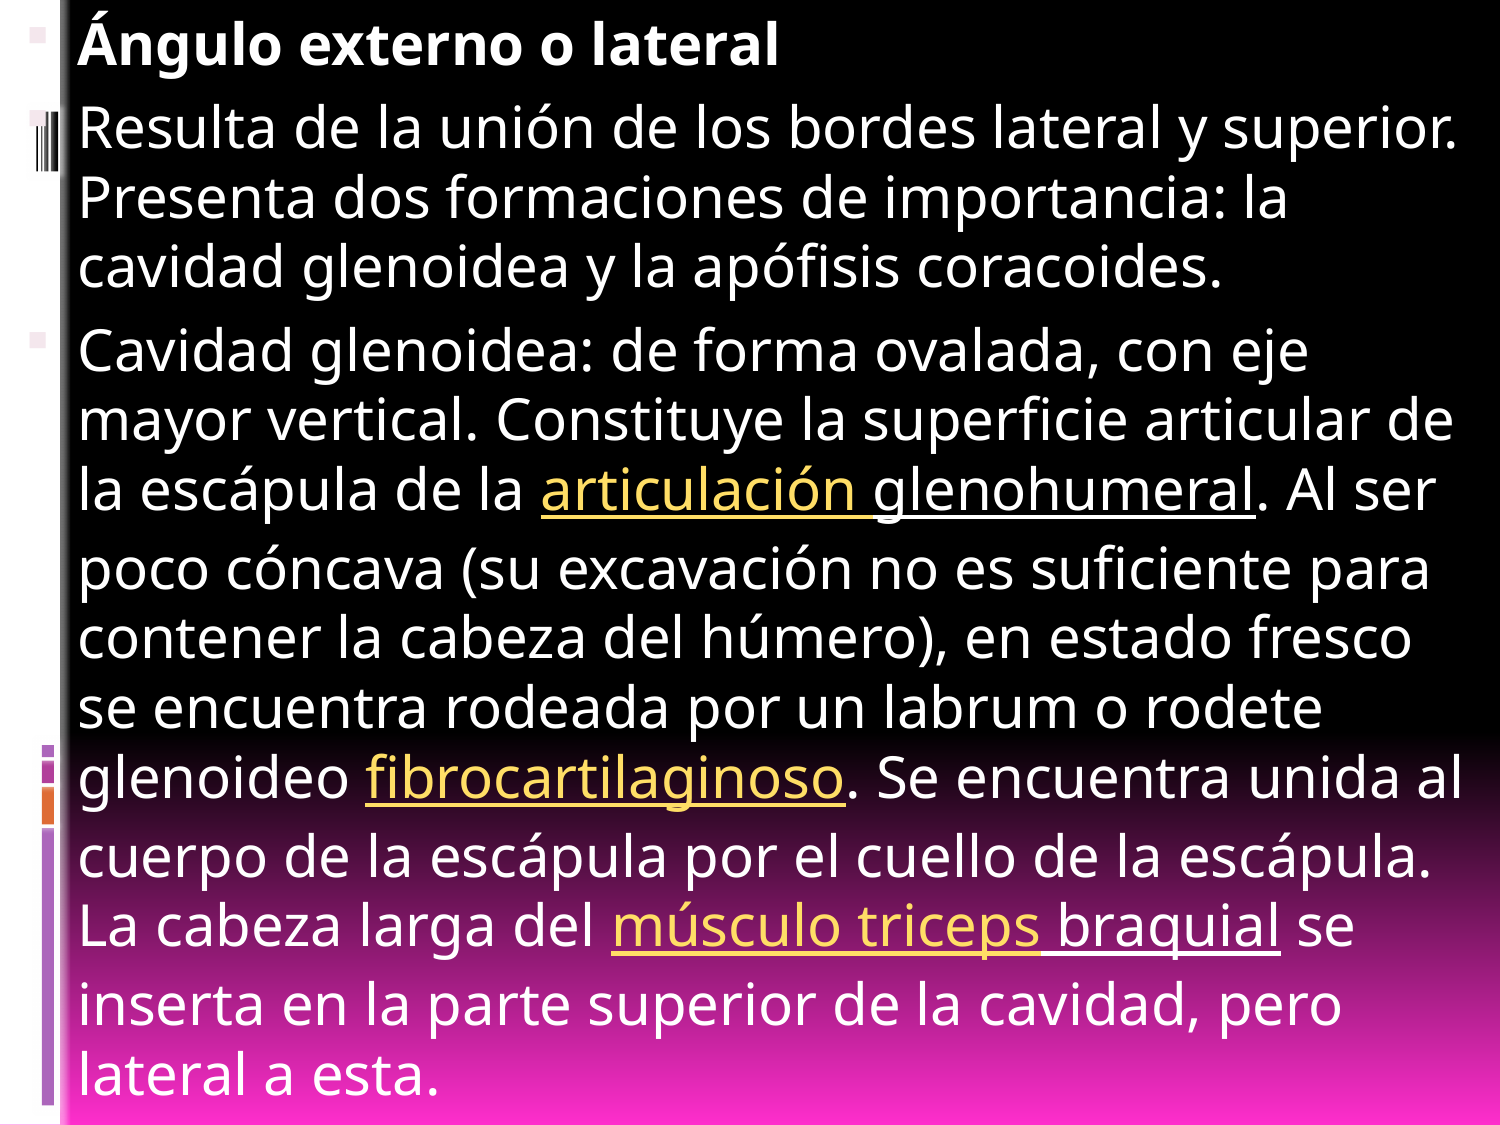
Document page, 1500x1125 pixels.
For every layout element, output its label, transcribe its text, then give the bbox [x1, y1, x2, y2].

list Ángulo externo o lateral Resulta de la unión de los bordes lateral y superior. Presenta dos formaciones de importancia: la cavidad glenoidea y la apófisis coracoides. Cavidad glenoidea: de forma ovalada, con eje mayor vertical. Constituye la superficie articular de la escápula de la articulación glenohumeral. Al ser poco cóncava (su excavación no es suficiente para contener la cabeza del húmero), en estado fresco se encuentra rodeada por un labrum o rodete glenoideo fibrocartilaginoso. Se encuentra unida al cuerpo de la escápula por el cuello de la escápula. La cabeza larga del músculo triceps braquial se inserta en la parte superior de la cavidad, pero lateral a esta. [0, 0, 1500, 1125]
